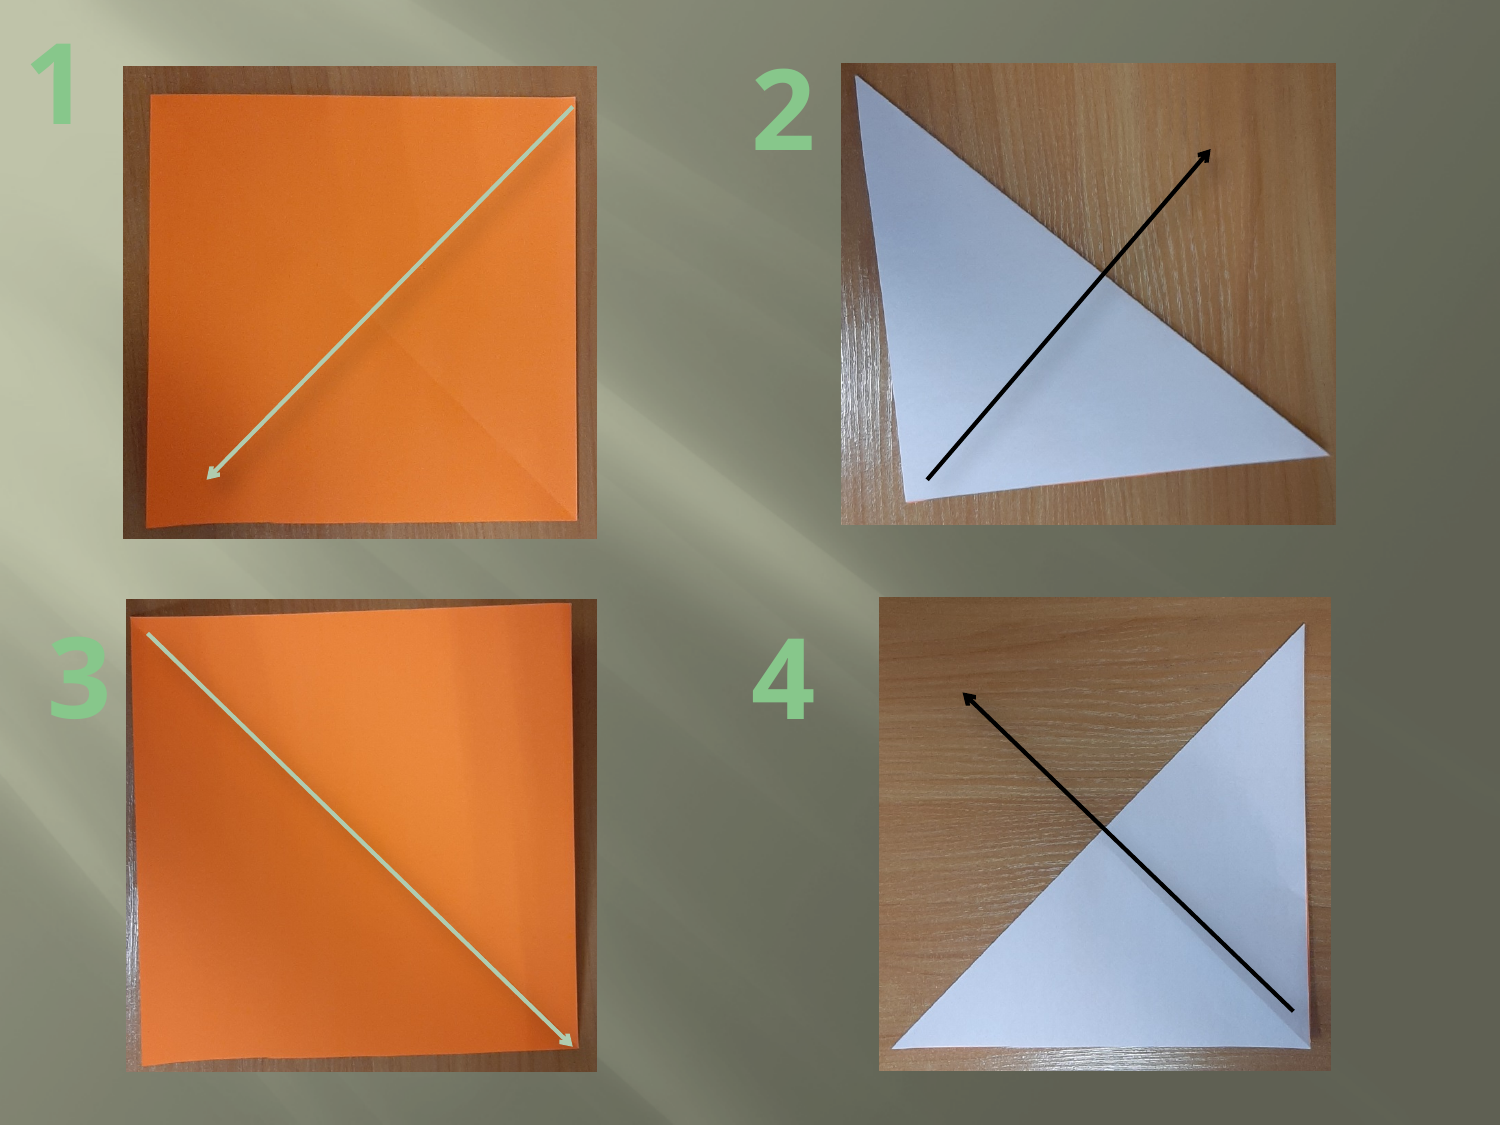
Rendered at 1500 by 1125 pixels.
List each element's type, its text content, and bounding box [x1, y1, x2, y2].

picture [879, 597, 1331, 1071]
text_box 2 [736, 30, 805, 181]
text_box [206, 106, 574, 480]
picture [841, 63, 1336, 525]
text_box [926, 148, 1211, 481]
text_box 1 [9, 4, 77, 155]
text_box 3 [32, 598, 100, 749]
picture [123, 66, 597, 540]
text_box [962, 692, 1294, 1012]
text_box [147, 633, 574, 1048]
picture [125, 599, 597, 1072]
text_box 4 [735, 599, 804, 750]
